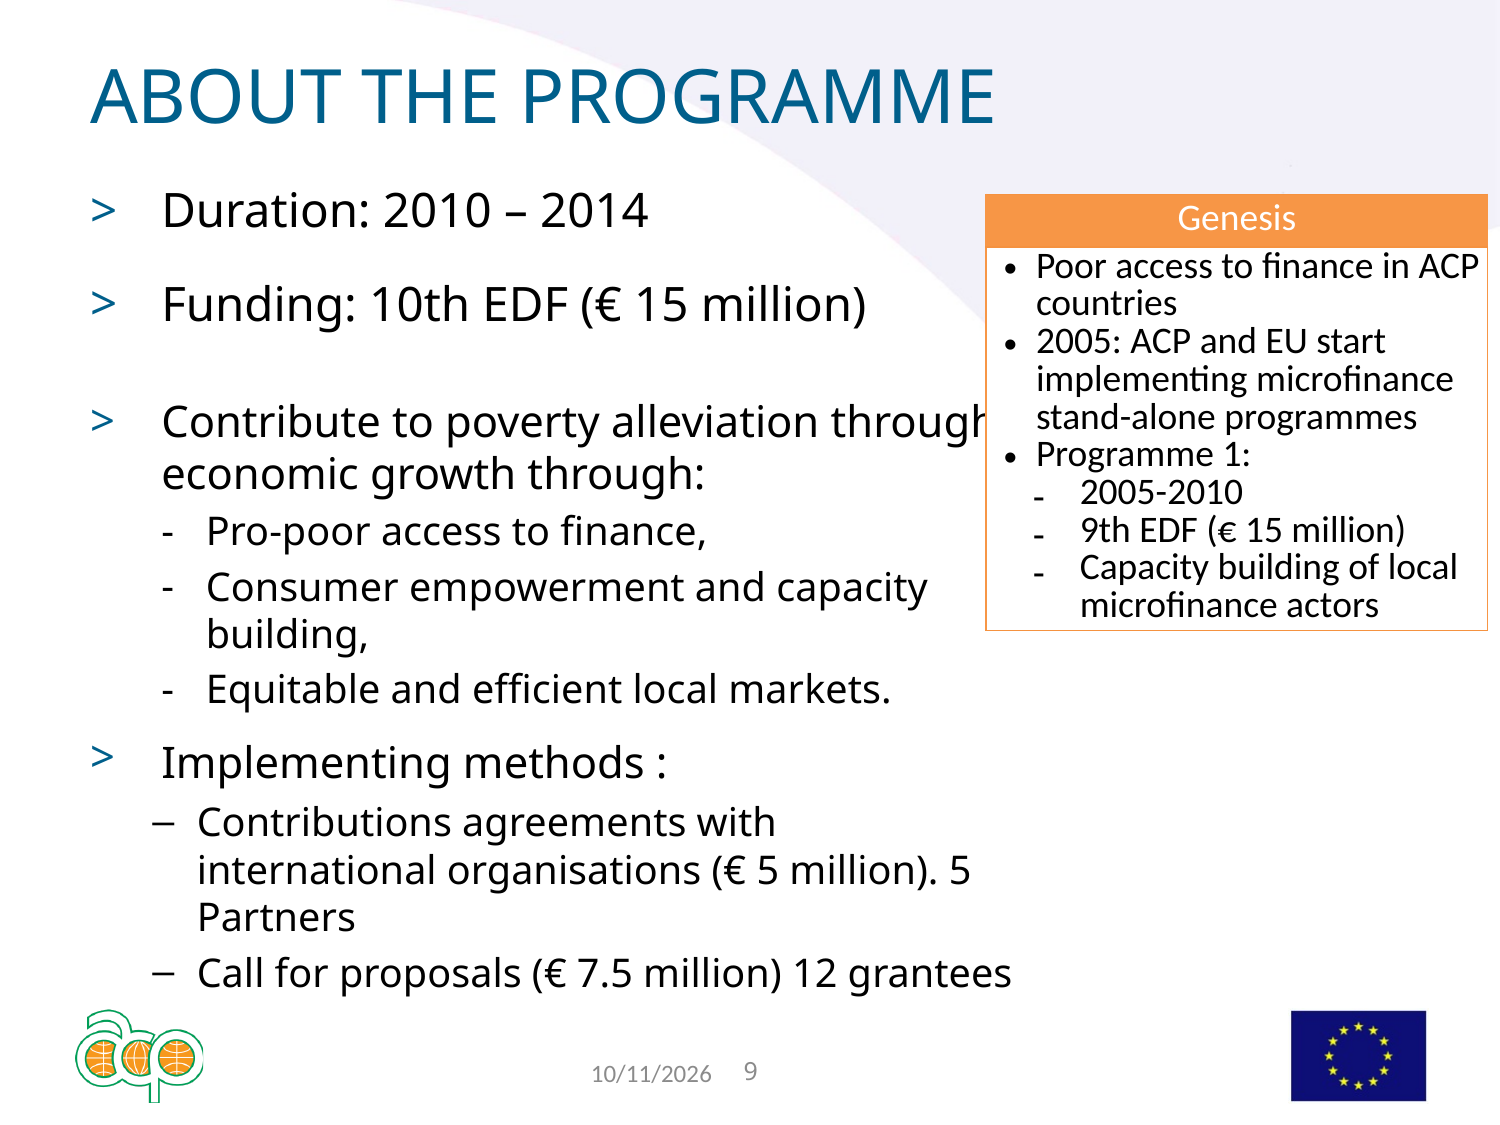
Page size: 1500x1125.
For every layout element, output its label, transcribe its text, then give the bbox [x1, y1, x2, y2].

table_header Genesis [987, 195, 1487, 246]
table_cell Poor access to finance in ACP countries 2005: ACP and EU start implementing microfinance stand-alone programmes Programme 1: 2005-2010 9th EDF (€ 15 million) Capacity building of local microfinance actors [987, 248, 1487, 630]
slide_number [575, 1042, 926, 1103]
list Duration: 2010 – 2014 Funding: 10th EDF (€ 15 million) Contribute to poverty alleviation through economic growth through: Pro-poor access to finance, Consumer empowerment and capacity building, Equitable and efficient local markets. Implementing methods : Contributions agreements with international organisations (€ 5 million). 5 Partners Call for proposals (€ 7.5 million) 12 grantees [74, 172, 1034, 1043]
picture [1034, 188, 1500, 455]
picture [1288, 1008, 1429, 1104]
title ABOUT THE PROGRAMME [74, 0, 1500, 188]
